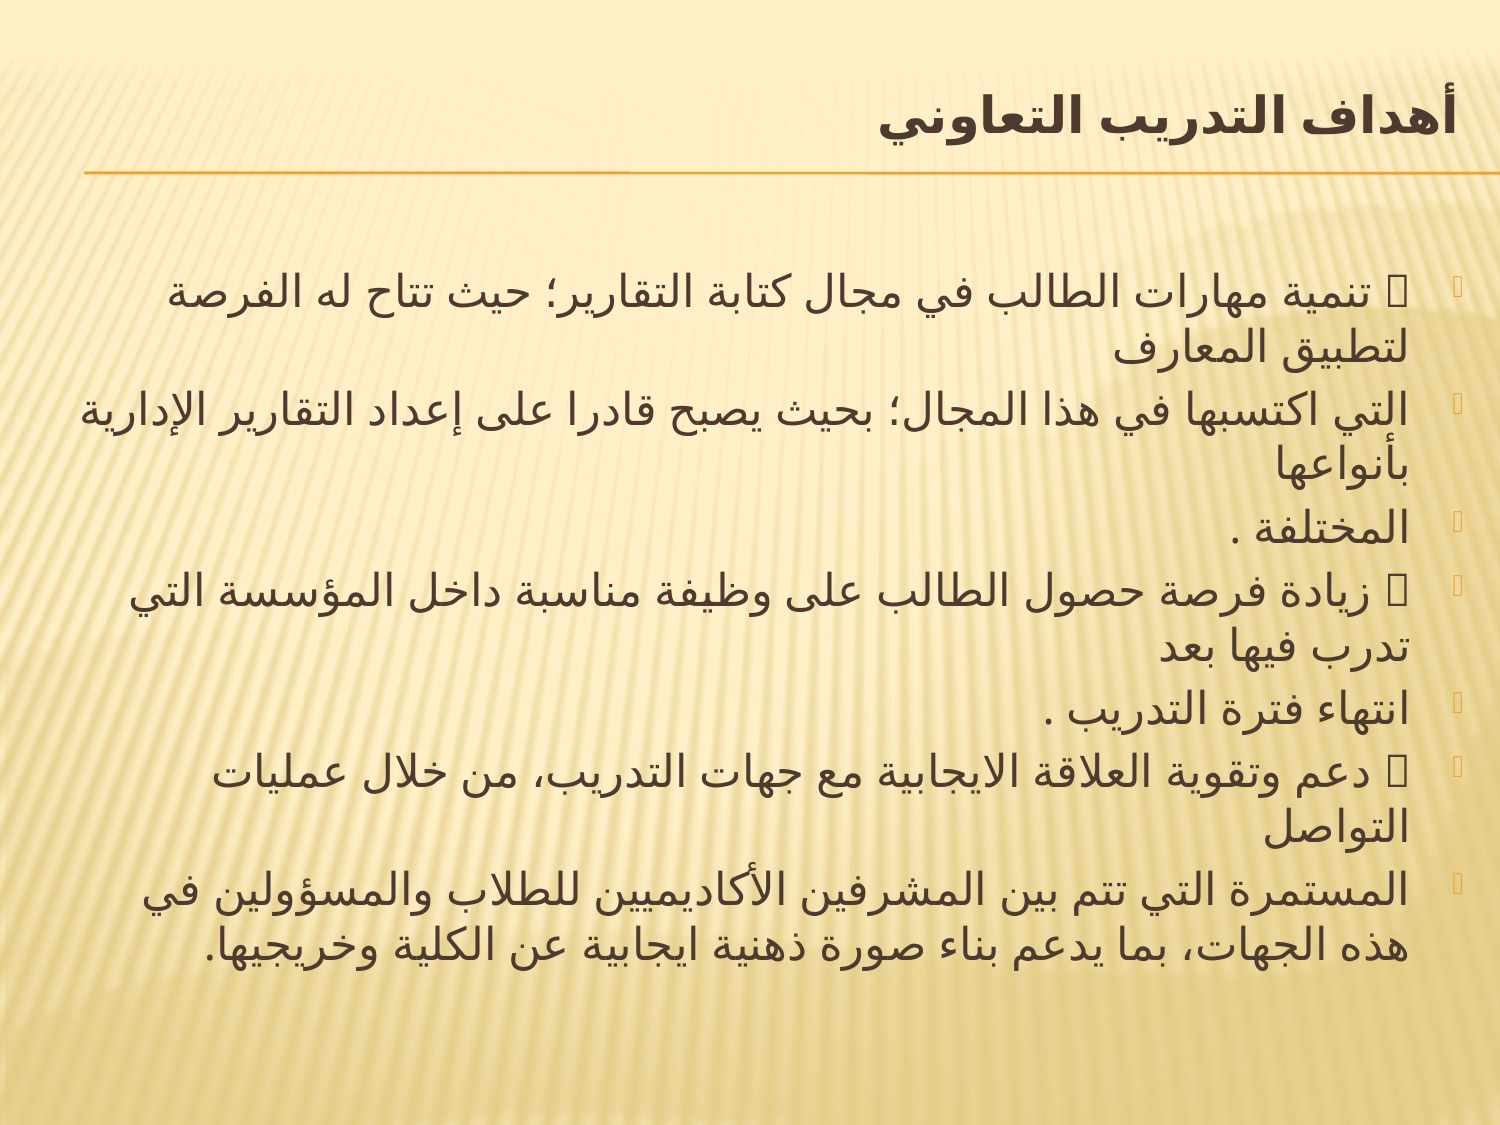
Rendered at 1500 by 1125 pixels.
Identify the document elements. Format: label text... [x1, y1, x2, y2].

list  تنمية مهارات الطالب في مجال كتابة التقارير؛ حيث تتاح له الفرصة لتطبيق المعارف التي اكتسبها في هذا المجال؛ بحيث يصبح قادرا على إعداد التقارير الإدارية بأنواعها المختلفة .  زيادة فرصة حصول الطالب على وظيفة مناسبة داخل المؤسسة التي تدرب فيها بعد انتهاء فترة التدريب .  دعم وتقوية العلاقة الايجابية مع جهات التدريب، من خلال عمليات التواصل المستمرة التي تتم بين المشرفين الأكاديميين للطلاب والمسؤولين في هذه الجهات، بما يدعم بناء صورة ذهنية ايجابية عن الكلية وخريجيها. [50, 254, 1475, 998]
title أهداف التدريب التعاوني [50, 75, 1475, 213]
